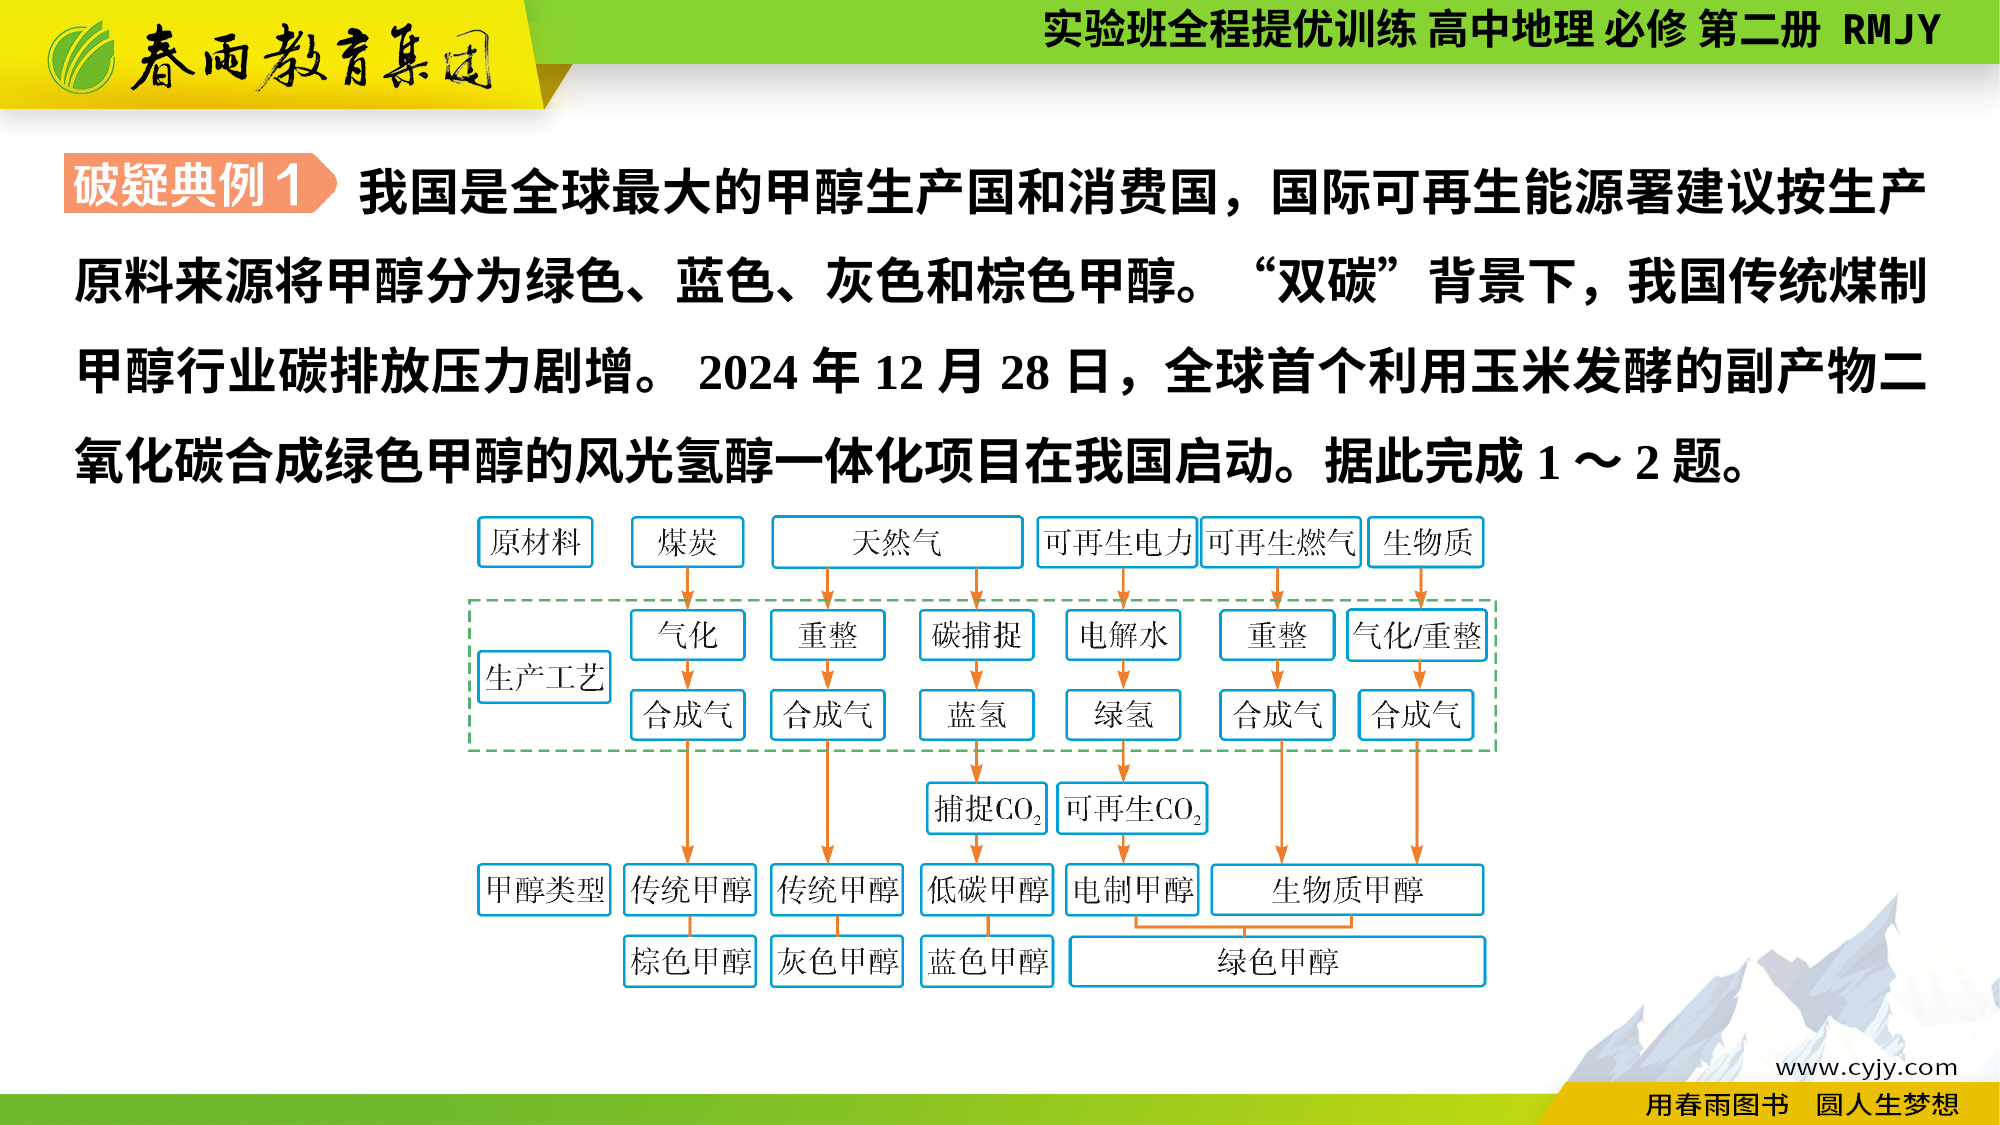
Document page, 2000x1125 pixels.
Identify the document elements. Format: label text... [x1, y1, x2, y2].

picture [0, 0, 2000, 1125]
list 我国是全球最大的甲醇生产国和消费国，国际可再生能源署建议按生产原料来源将甲醇分为绿色、蓝色、灰色和棕色甲醇。“双碳”背景下，我国传统煤制甲醇行业碳排放压力剧增。2024年12月28日，全球首个利用玉米发酵的副产物二氧化碳合成绿色甲醇的风光氢醇一体化项目在我国启动。据此完成1～2题。 [59, 122, 1944, 502]
